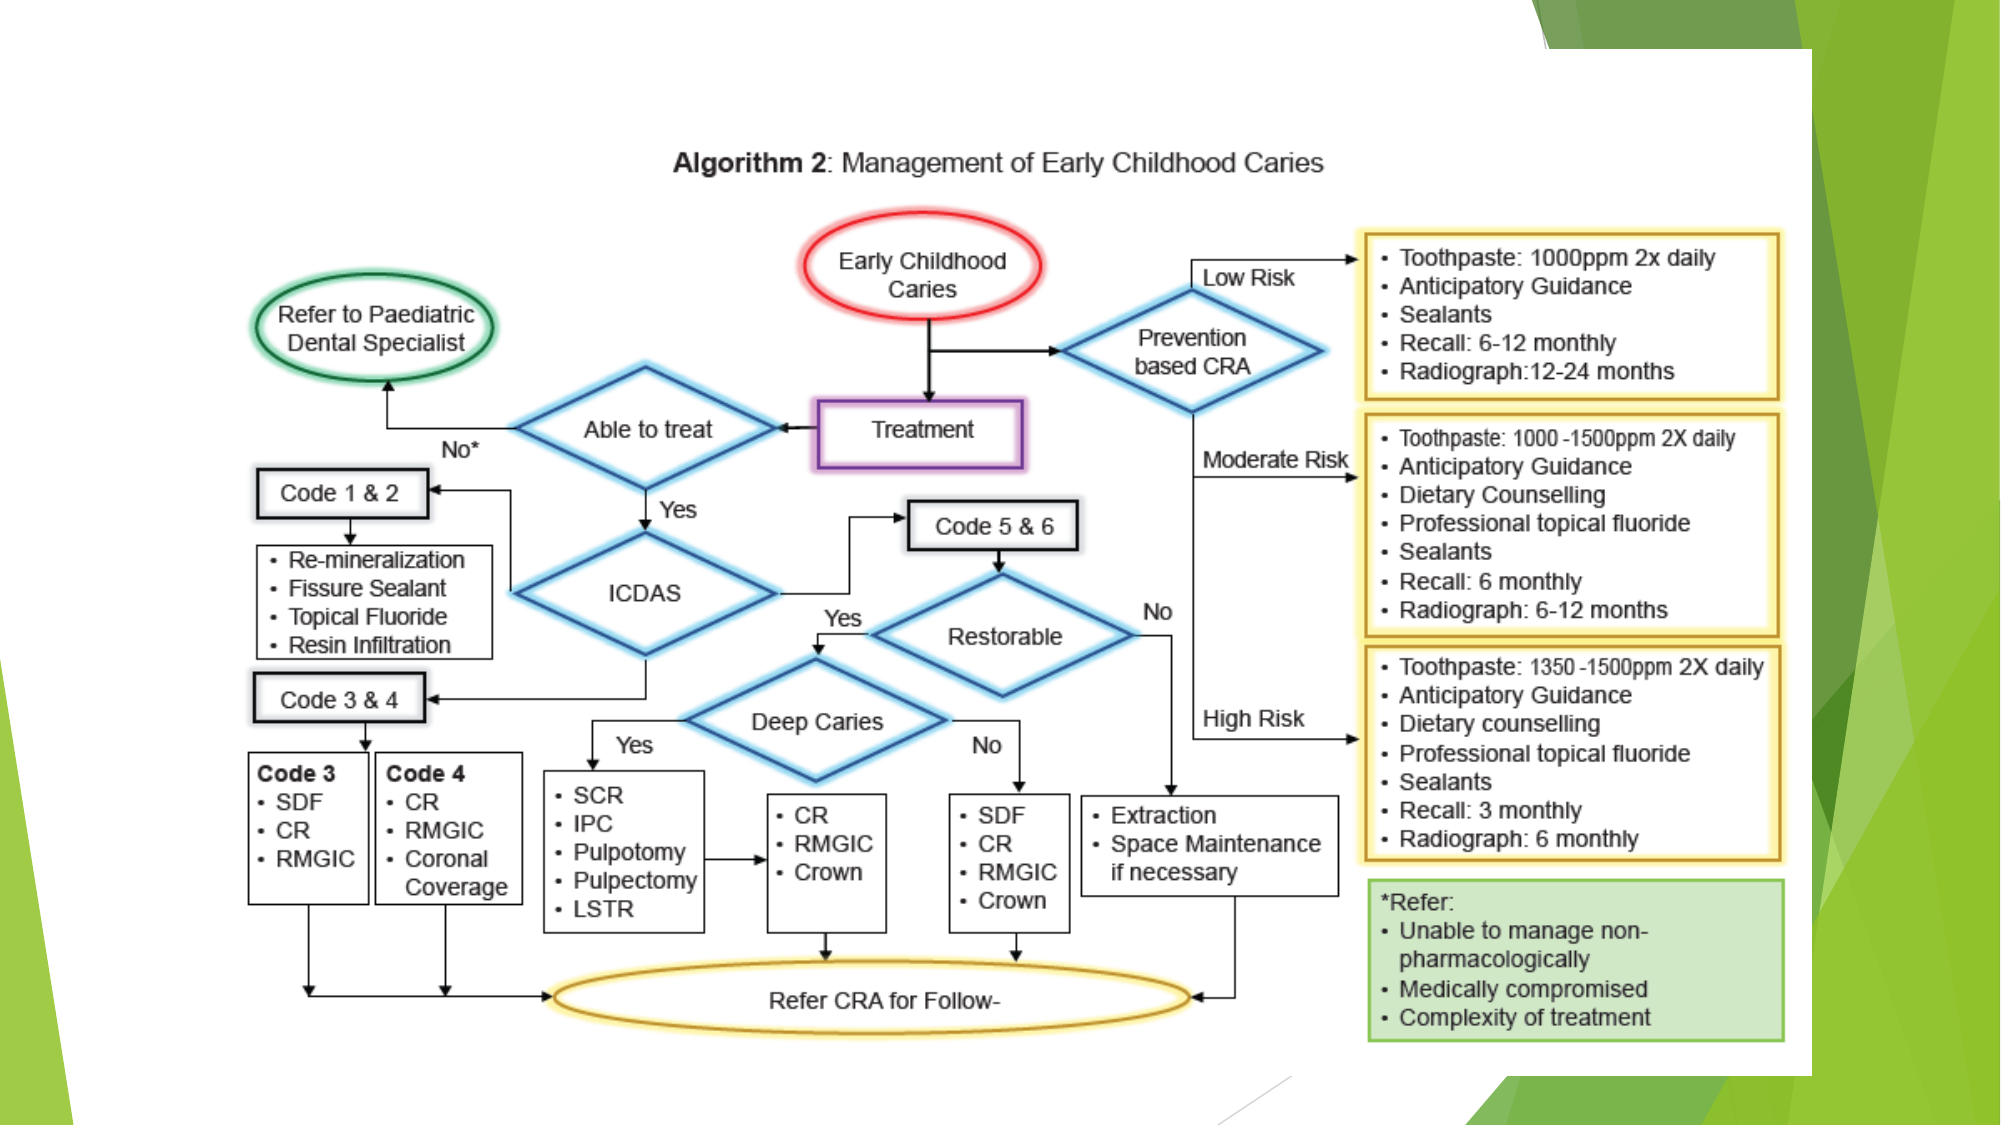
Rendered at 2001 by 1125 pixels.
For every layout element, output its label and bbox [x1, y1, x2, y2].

picture [188, 49, 1812, 1076]
